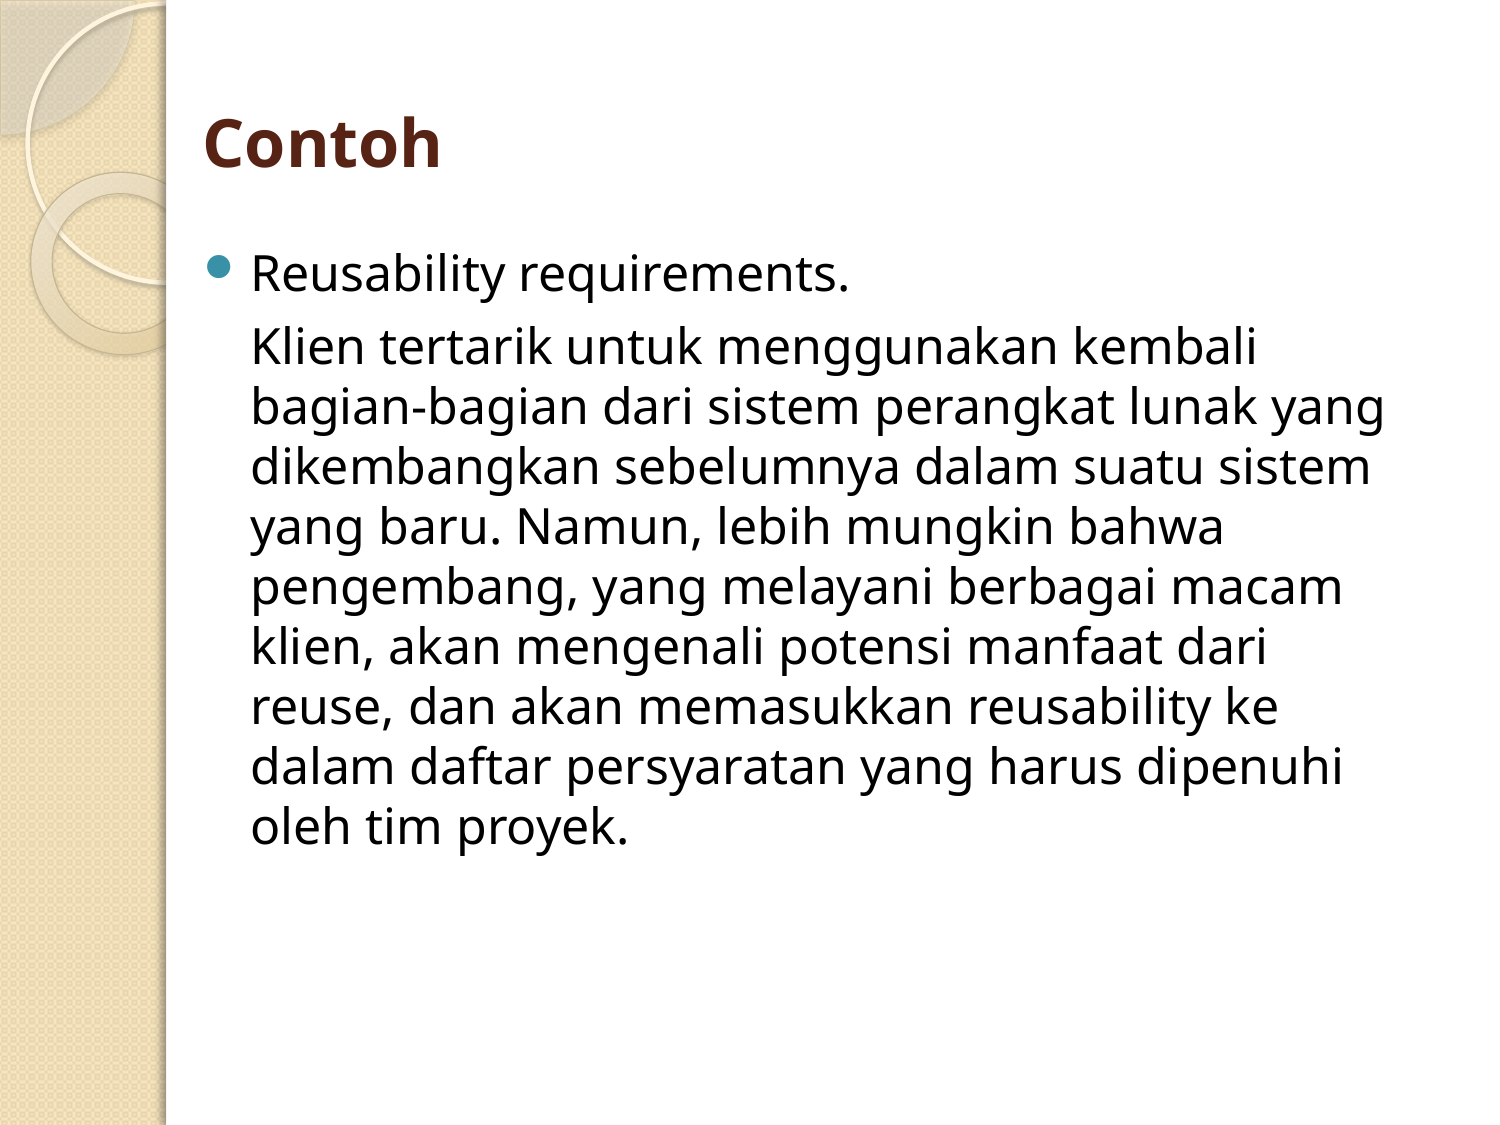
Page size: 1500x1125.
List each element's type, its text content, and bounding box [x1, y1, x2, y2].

title Contoh [187, 46, 1418, 235]
list Reusability requirements. Klien tertarik untuk menggunakan kembali bagian-bagian dari sistem perangkat lunak yang dikembangkan sebelumnya dalam suatu sistem yang baru. Namun, lebih mungkin bahwa pengembang, yang melayani berbagai macam klien, akan mengenali potensi manfaat dari reuse, dan akan memasukkan reusability ke dalam daftar persyaratan yang harus dipenuhi oleh tim proyek. [175, 234, 1406, 1022]
